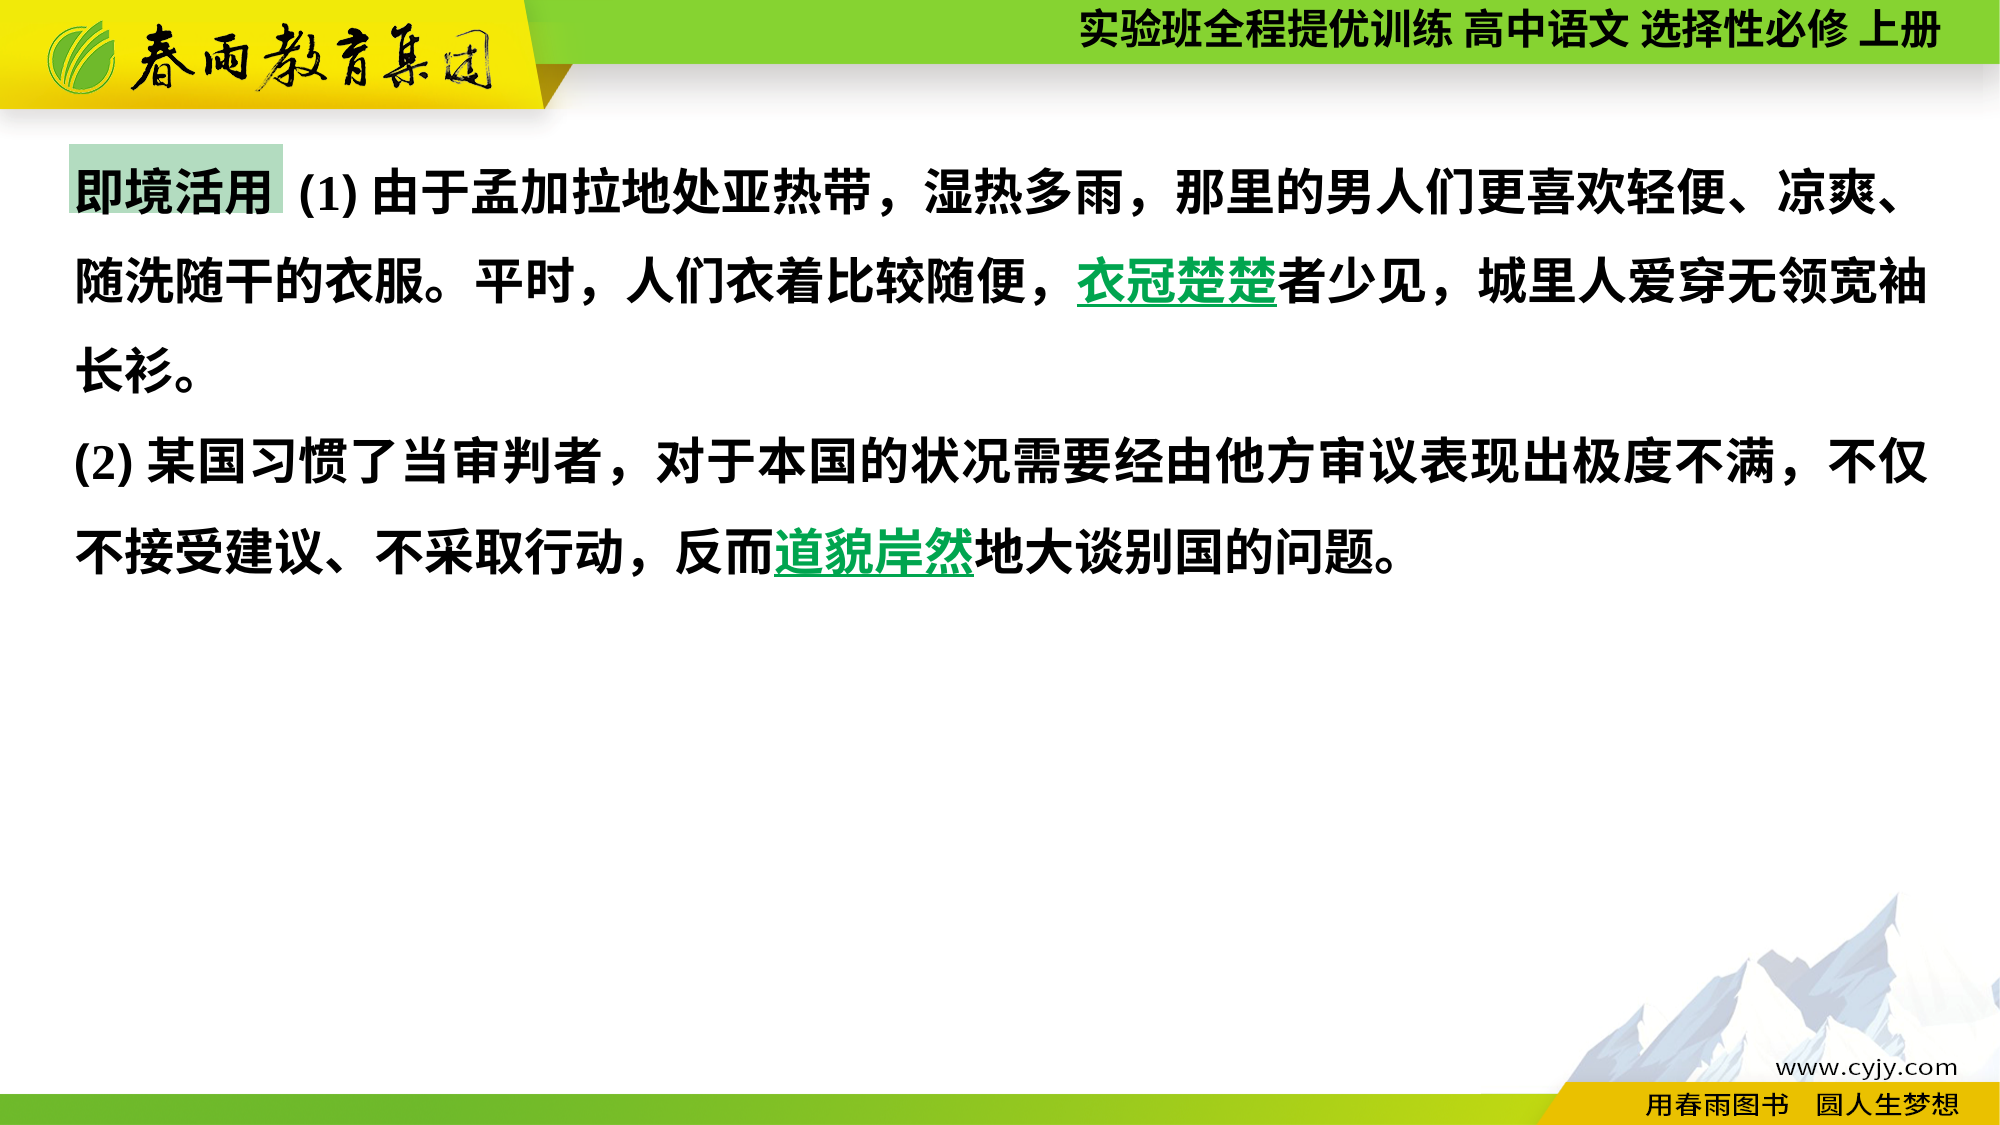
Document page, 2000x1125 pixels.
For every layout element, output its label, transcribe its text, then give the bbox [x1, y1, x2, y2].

picture [0, 0, 2000, 1125]
list 即境活用 (1)由于孟加拉地处亚热带，湿热多雨，那里的男人们更喜欢轻便、凉爽、随洗随干的衣服。平时，人们衣着比较随便，衣冠楚楚者少见，城里人爱穿无领宽袖长衫。 (2)某国习惯了当审判者，对于本国的状况需要经由他方审议表现出极度不满，不仅不接受建议、不采取行动，反而道貌岸然地大谈别国的问题。 [59, 122, 1944, 581]
